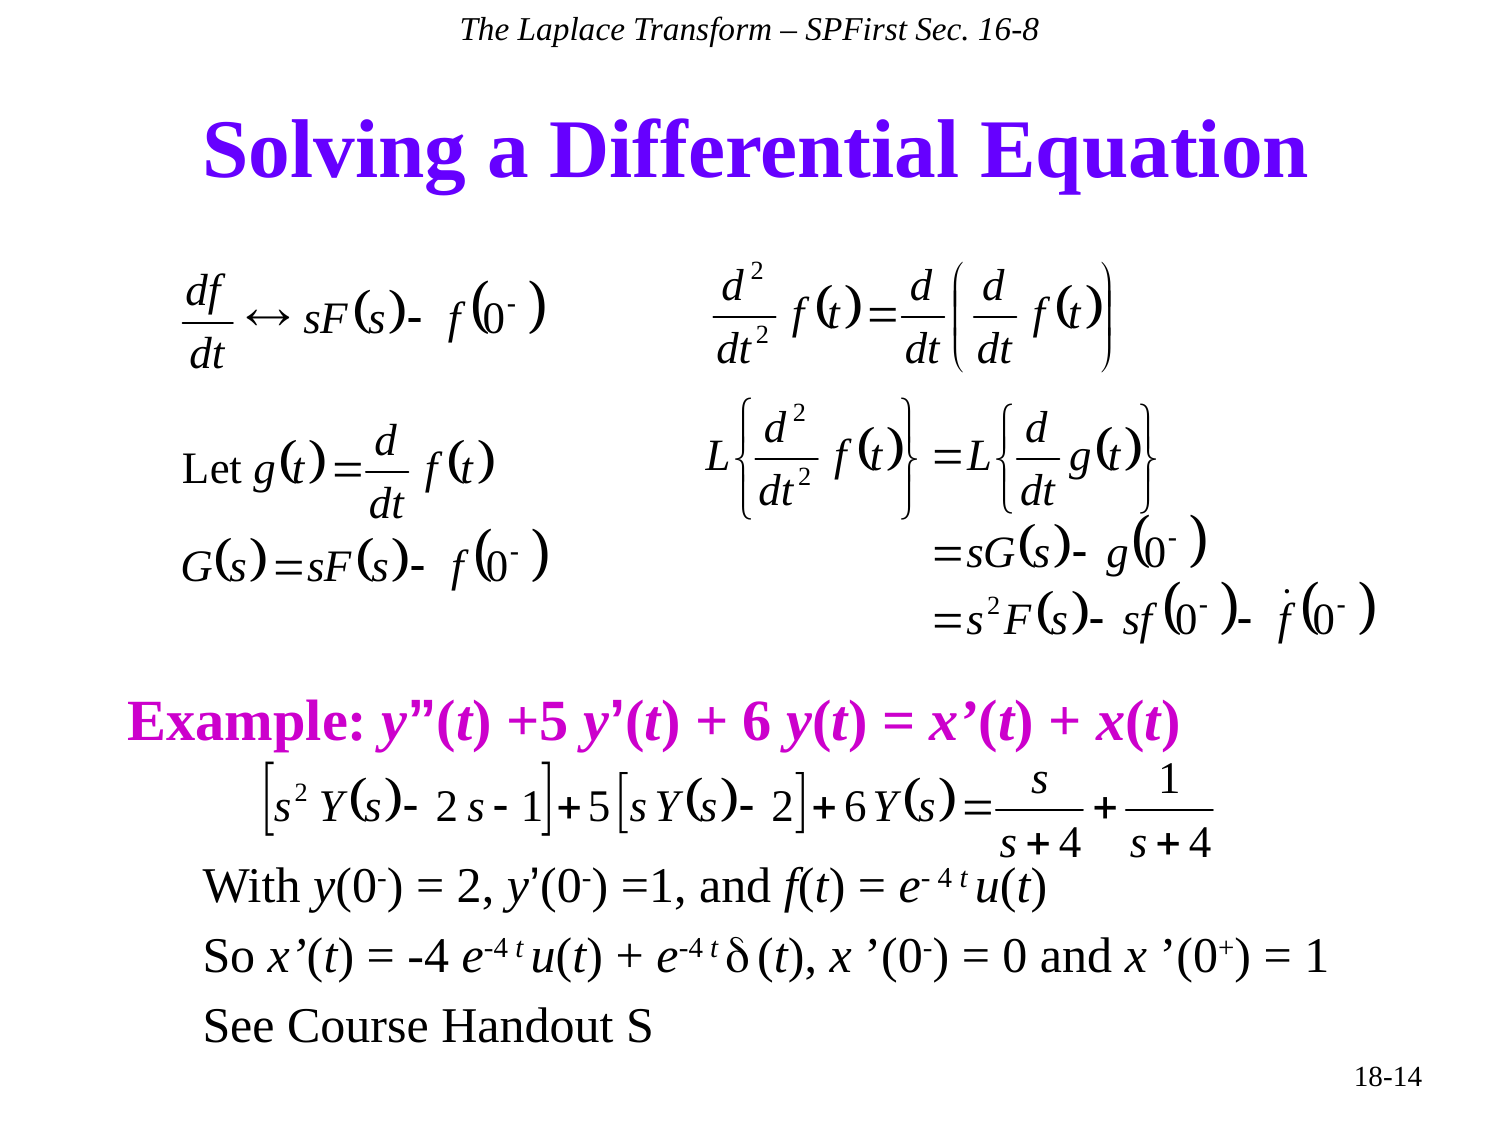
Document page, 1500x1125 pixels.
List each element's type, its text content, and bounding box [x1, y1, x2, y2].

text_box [705, 249, 1126, 382]
title Solving a Differential Equation [75, 55, 1438, 238]
slide_number 18-14 [1124, 1049, 1438, 1125]
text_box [697, 387, 1376, 654]
text_box The Laplace Transform – SPFirst Sec. 16-8 [0, 0, 1500, 55]
text_box Example: y”(t) +5 y’(t) + 6 y(t) = x’(t) + x(t) With y(0-) = 2, y’(0-) =1, and f(t) = e- 4 t u(t) So x’(t) = -4 e-4 t u(t) + e-4 t d(t), x ’(0-) = 0 and x ’(0+) = 1 See Course Handout S [112, 674, 1388, 1113]
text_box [174, 412, 550, 600]
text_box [174, 262, 547, 380]
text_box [256, 749, 1222, 868]
